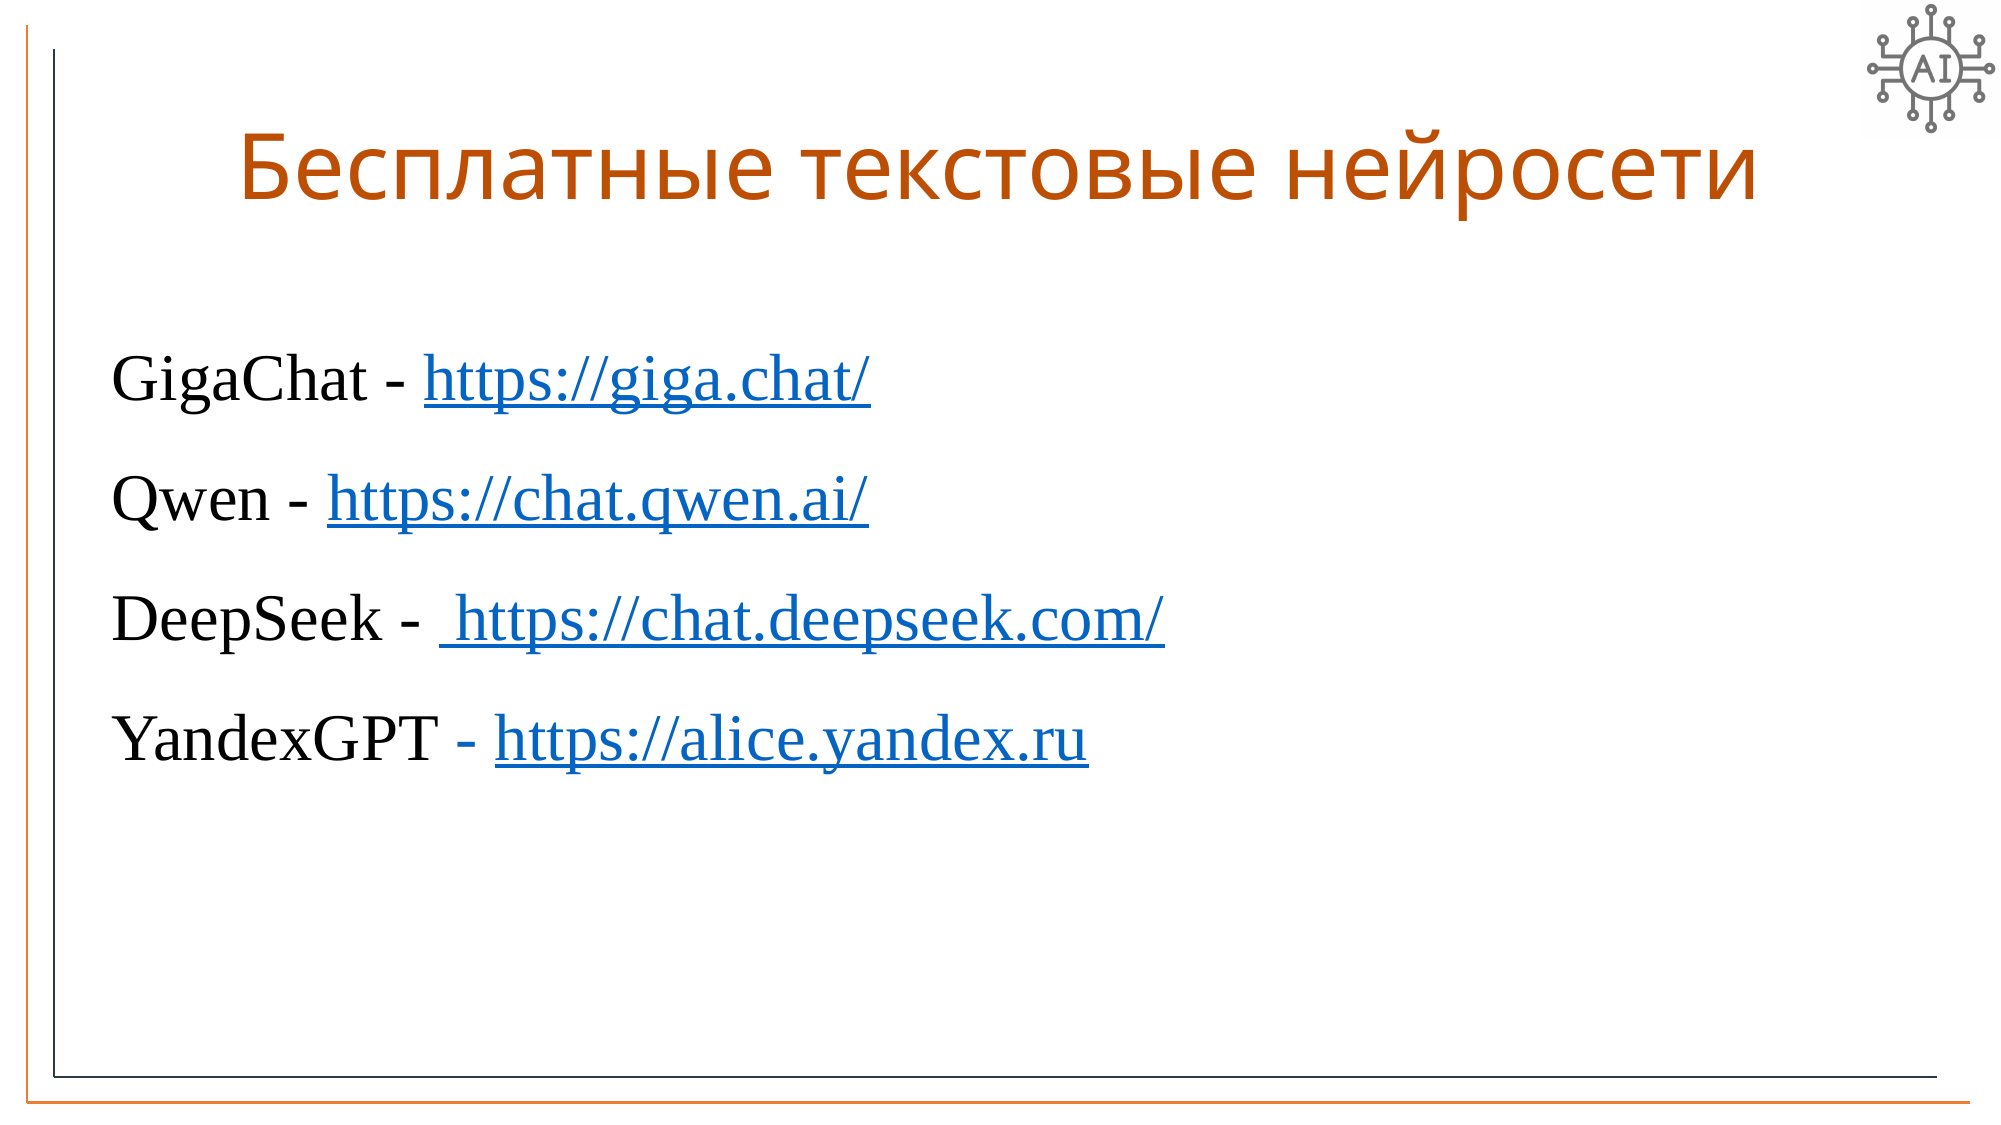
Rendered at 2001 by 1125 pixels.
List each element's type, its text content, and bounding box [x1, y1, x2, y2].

title Бесплатные текстовые нейросети [137, 61, 1863, 279]
text_box GigaChat - https://giga.chat/ Qwen - https://chat.qwen.ai/ DeepSeek - https://chat.deepseek.com/ YandexGPT - https://alice.yandex.ru [96, 286, 1959, 1050]
picture [1862, 0, 2000, 138]
